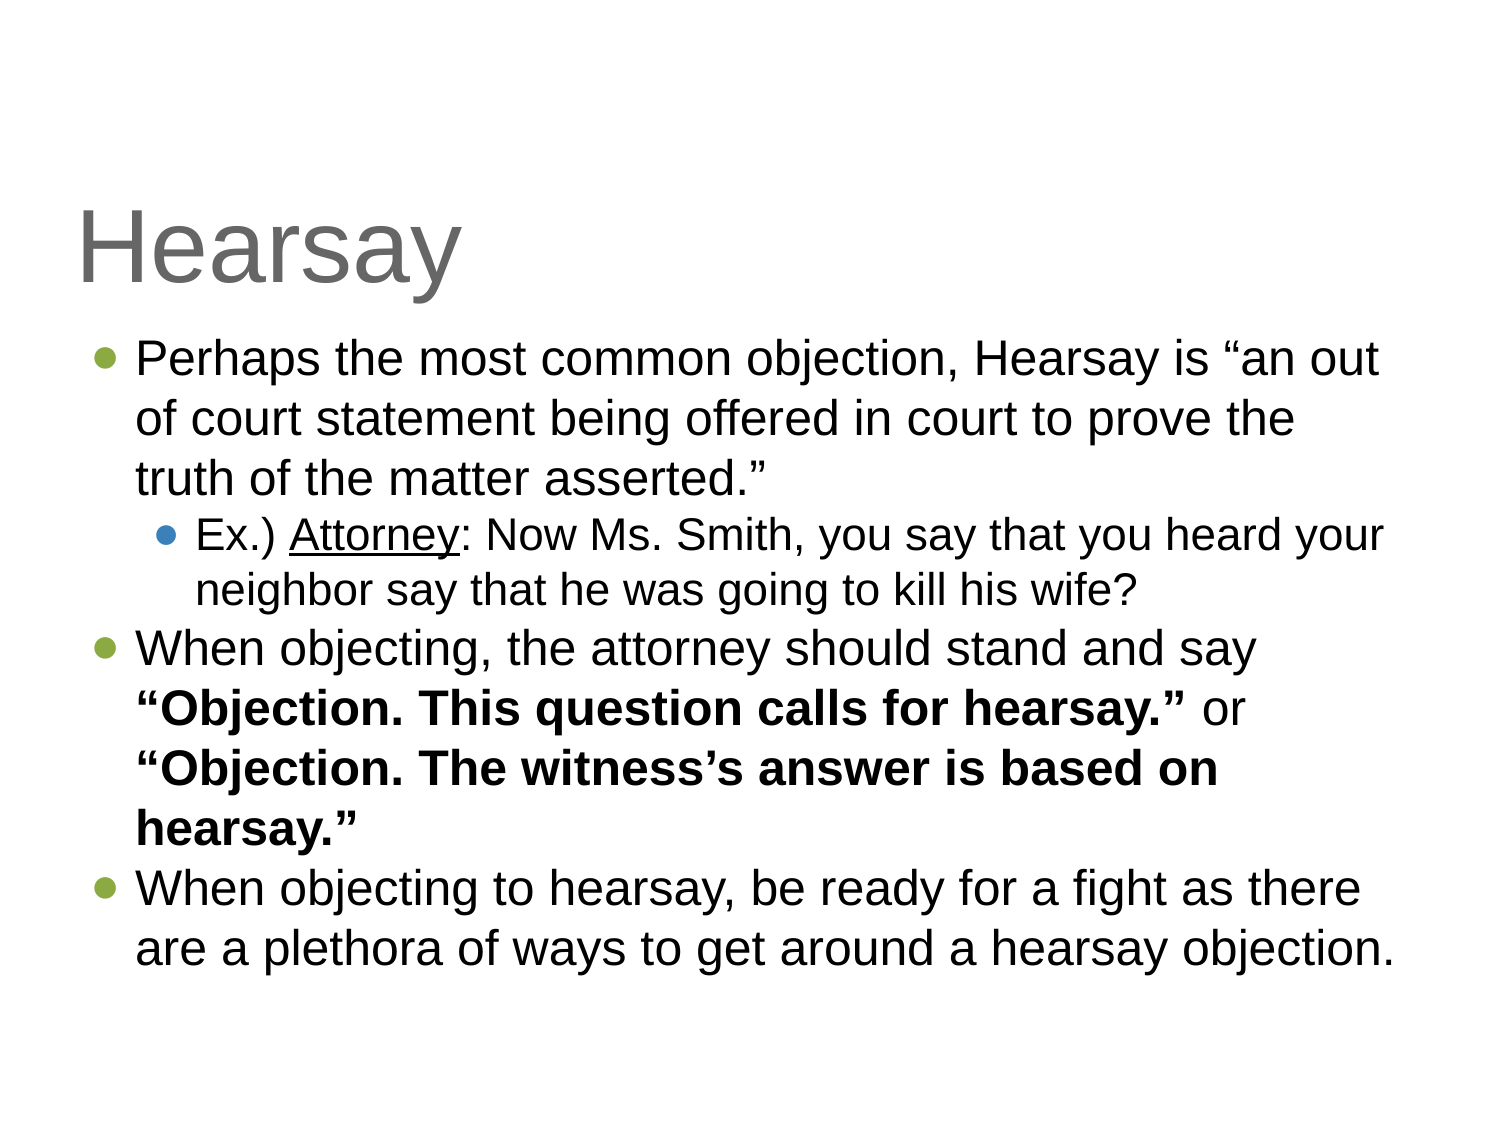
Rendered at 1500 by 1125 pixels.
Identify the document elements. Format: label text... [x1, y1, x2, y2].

list Perhaps the most common objection, Hearsay is “an out of court statement being offered in court to prove the truth of the matter asserted.” Ex.) Attorney: Now Ms. Smith, you say that you heard your neighbor say that he was going to kill his wife? When objecting, the attorney should stand and say “Objection. This question calls for hearsay.” or “Objection. The witness’s answer is based on hearsay.” When objecting to hearsay, be ready for a fight as there are a plethora of ways to get around a hearsay objection. [75, 317, 1425, 1038]
title Hearsay [75, 115, 1425, 303]
